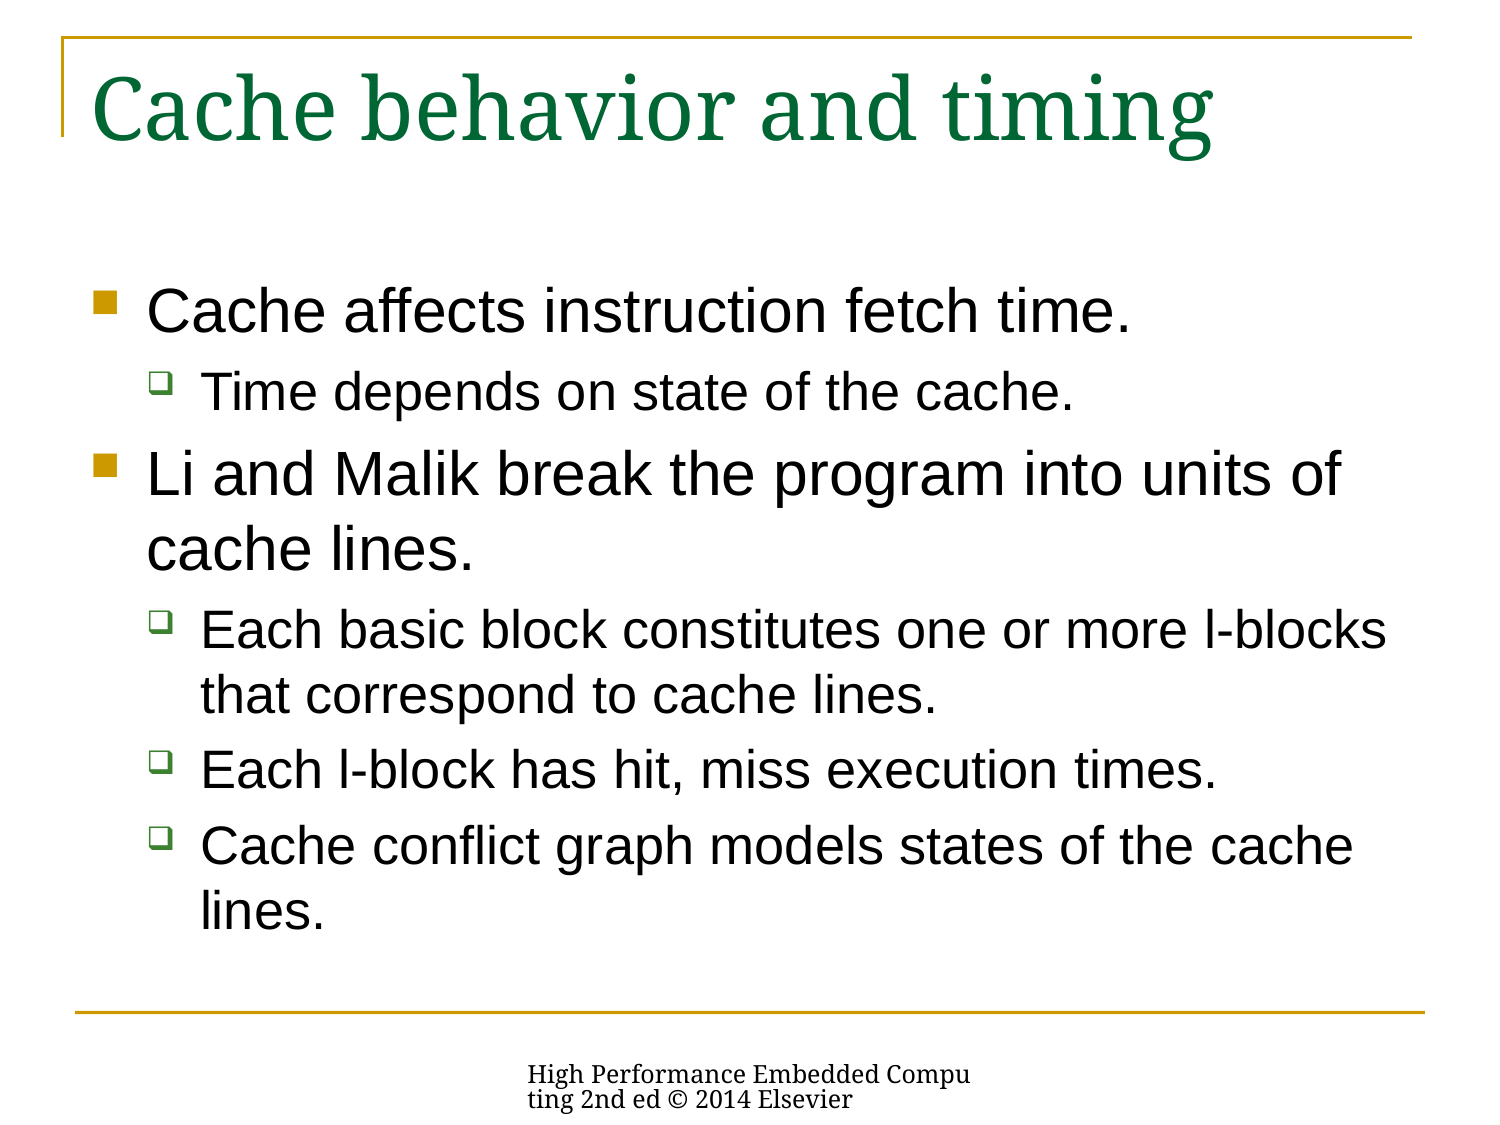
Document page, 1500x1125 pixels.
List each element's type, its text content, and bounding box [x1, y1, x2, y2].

list Cache affects instruction fetch time. Time depends on state of the cache. Li and Malik break the program into units of cache lines. Each basic block constitutes one or more l-blocks that correspond to cache lines. Each l-block has hit, miss execution times. Cache conflict graph models states of the cache lines. [75, 262, 1425, 1006]
footer High Performance Embedded Computing 2nd ed © 2014 Elsevier [512, 1025, 988, 1100]
title Cache behavior and timing [75, 45, 1425, 233]
